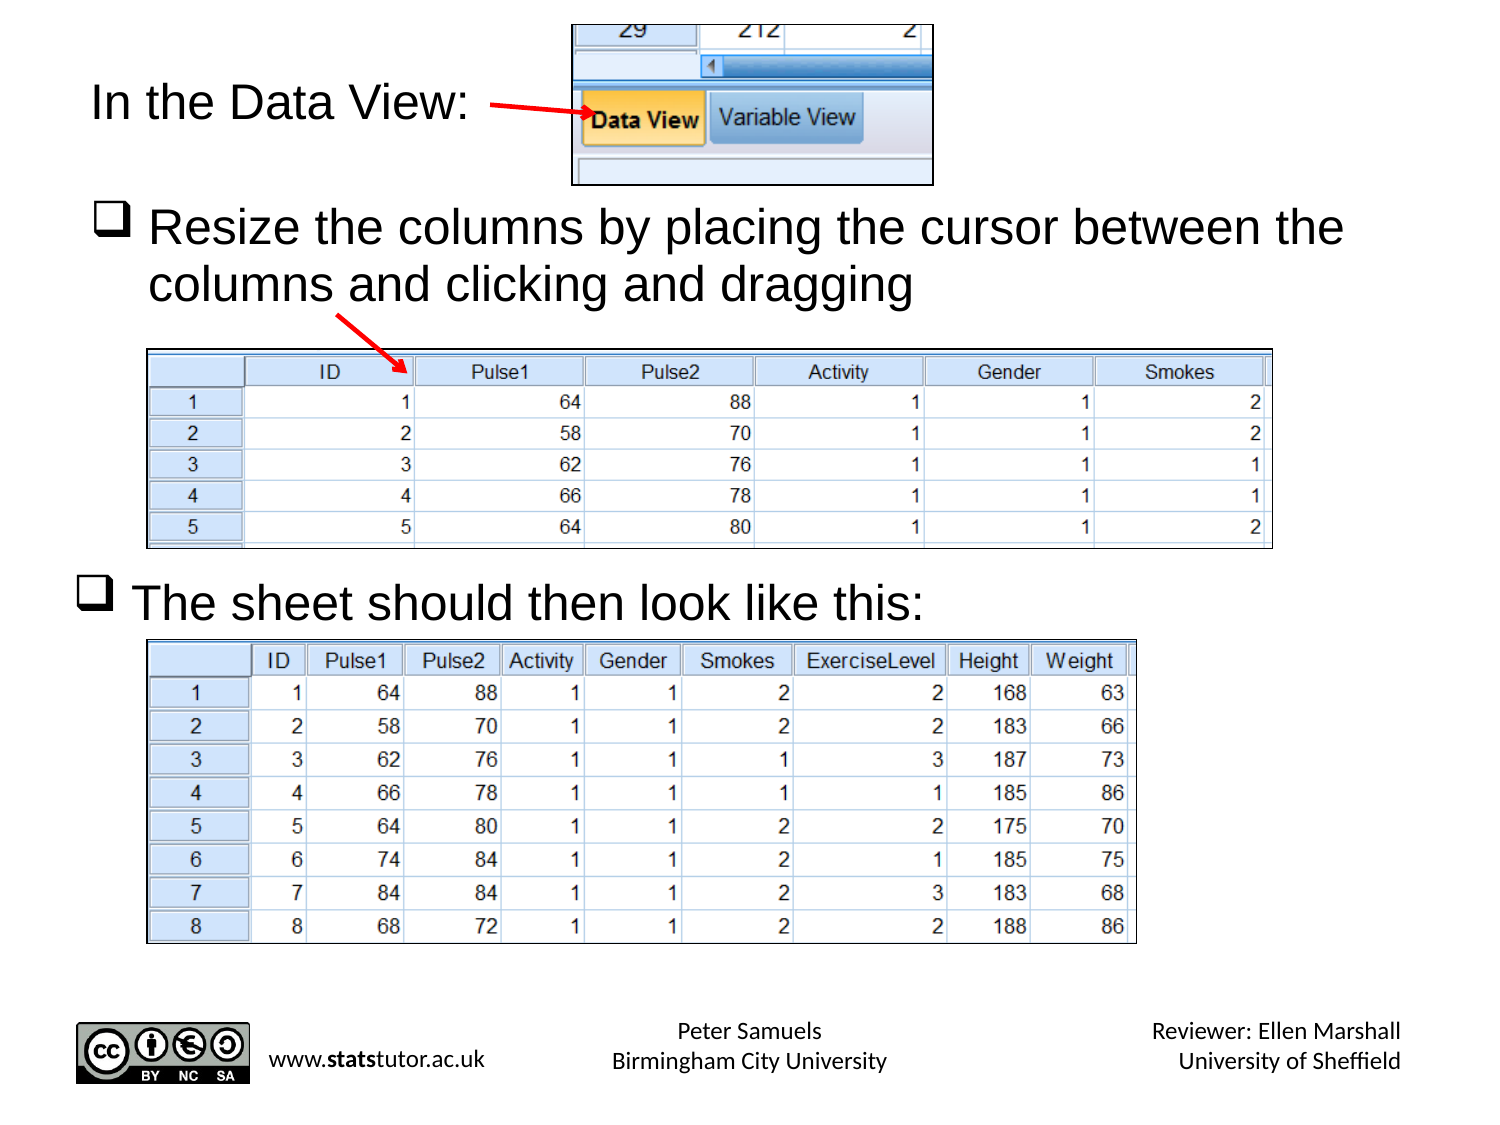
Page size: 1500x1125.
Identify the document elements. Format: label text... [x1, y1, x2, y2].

text_box www.statstutor.ac.uk [254, 1035, 561, 1080]
text_box Reviewer: Ellen Marshall University of Sheffield [1038, 1007, 1417, 1083]
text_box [489, 104, 597, 114]
picture [147, 349, 1272, 549]
picture [76, 1022, 251, 1084]
picture [572, 24, 933, 185]
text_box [336, 314, 408, 374]
text_box The sheet should then look like this: [57, 562, 1408, 646]
picture [147, 639, 1137, 944]
text_box Peter Samuels Birmingham City University [549, 1007, 951, 1083]
list In the Data View: Resize the columns by placing the cursor between the columns and clicking and dragging [75, 66, 1425, 315]
